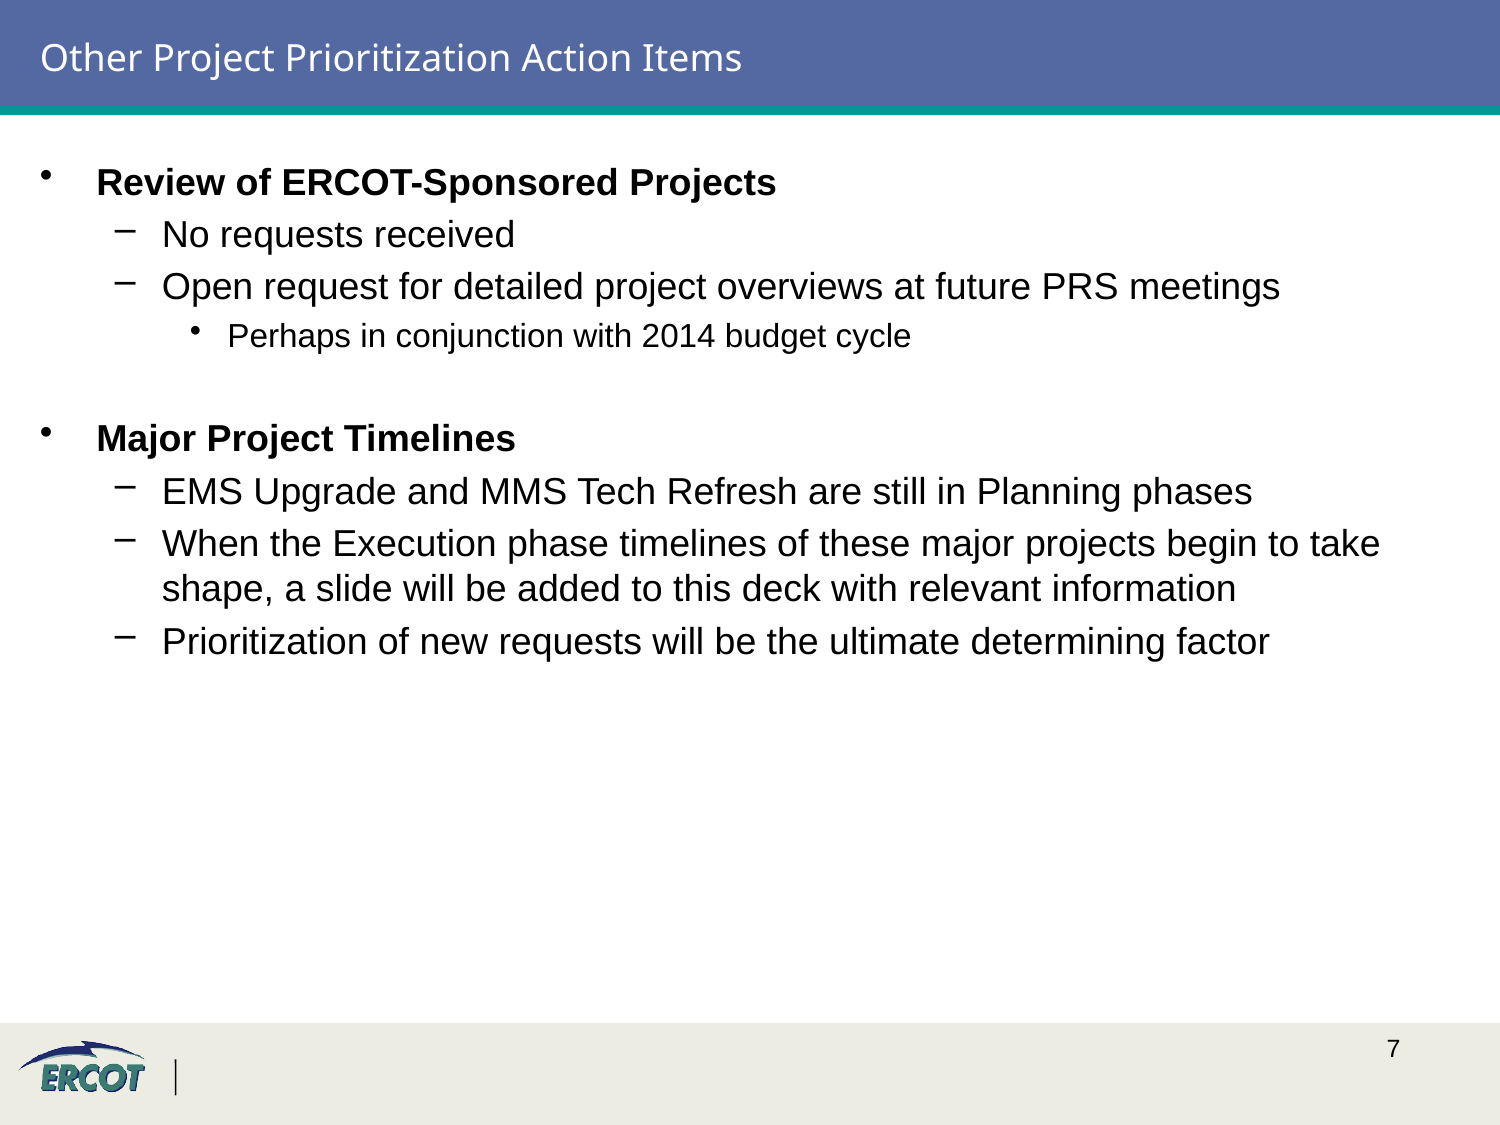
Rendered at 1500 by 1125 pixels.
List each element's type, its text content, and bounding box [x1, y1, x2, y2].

picture [10, 1031, 151, 1111]
list Review of ERCOT-Sponsored Projects No requests received Open request for detailed project overviews at future PRS meetings Perhaps in conjunction with 2014 budget cycle Major Project Timelines EMS Upgrade and MMS Tech Refresh are still in Planning phases When the Execution phase timelines of these major projects begin to take shape, a slide will be added to this deck with relevant information Prioritization of new requests will be the ultimate determining factor [24, 149, 1475, 1000]
title Other Project Prioritization Action Items [24, 0, 1175, 113]
